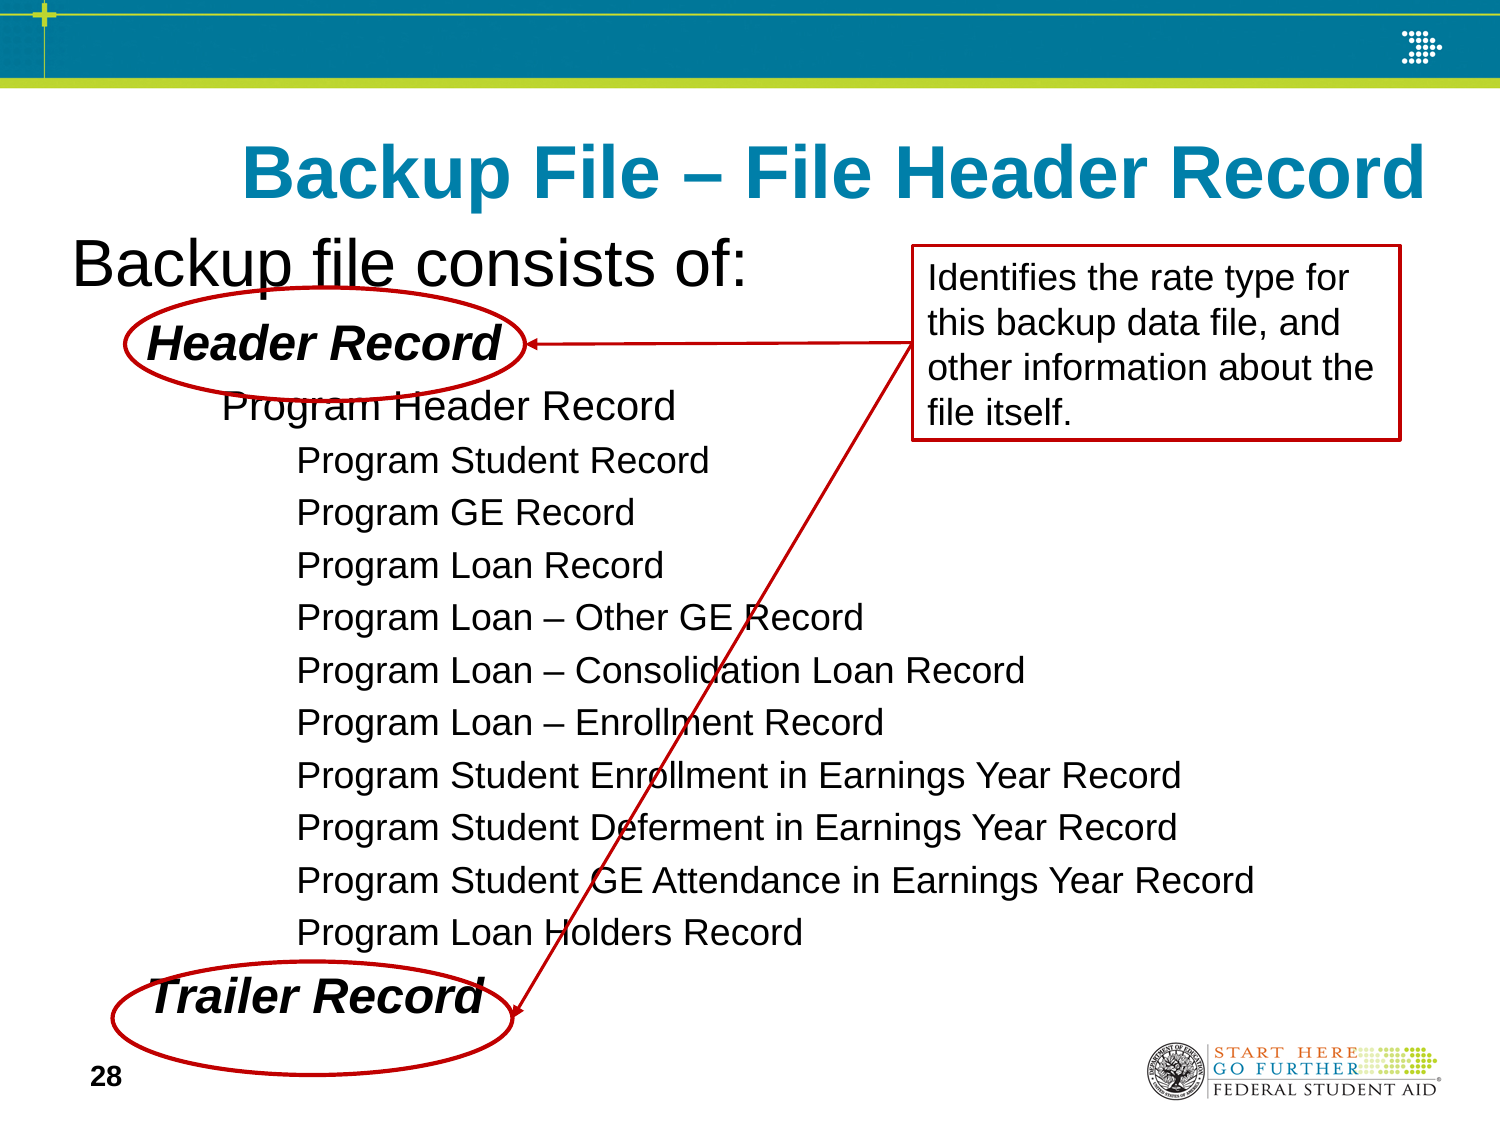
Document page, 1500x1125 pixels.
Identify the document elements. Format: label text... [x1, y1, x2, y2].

slide_number 28 [74, 1049, 388, 1125]
list Backup file consists of: Header Record Program Header Record Program Student Record Program GE Record Program Loan Record Program Loan – Other GE Record Program Loan – Consolidation Loan Record Program Loan – Enrollment Record Program Student Enrollment in Earnings Year Record Program Student Deferment in Earnings Year Record Program Student GE Attendance in Earnings Year Record Program Loan Holders Record Trailer Record [56, 212, 1444, 951]
text_box [122, 285, 527, 404]
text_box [512, 343, 913, 1019]
title Backup File – File Header Record [56, 112, 1444, 212]
text_box [110, 959, 513, 1073]
picture [0, 3, 1500, 26]
picture [0, 78, 1500, 1125]
text_box Identifies the rate type for this backup data file, and other information about the file itself. [912, 245, 1400, 440]
picture [1424, 32, 1428, 42]
text_box Two reports available [525, 345, 910, 351]
